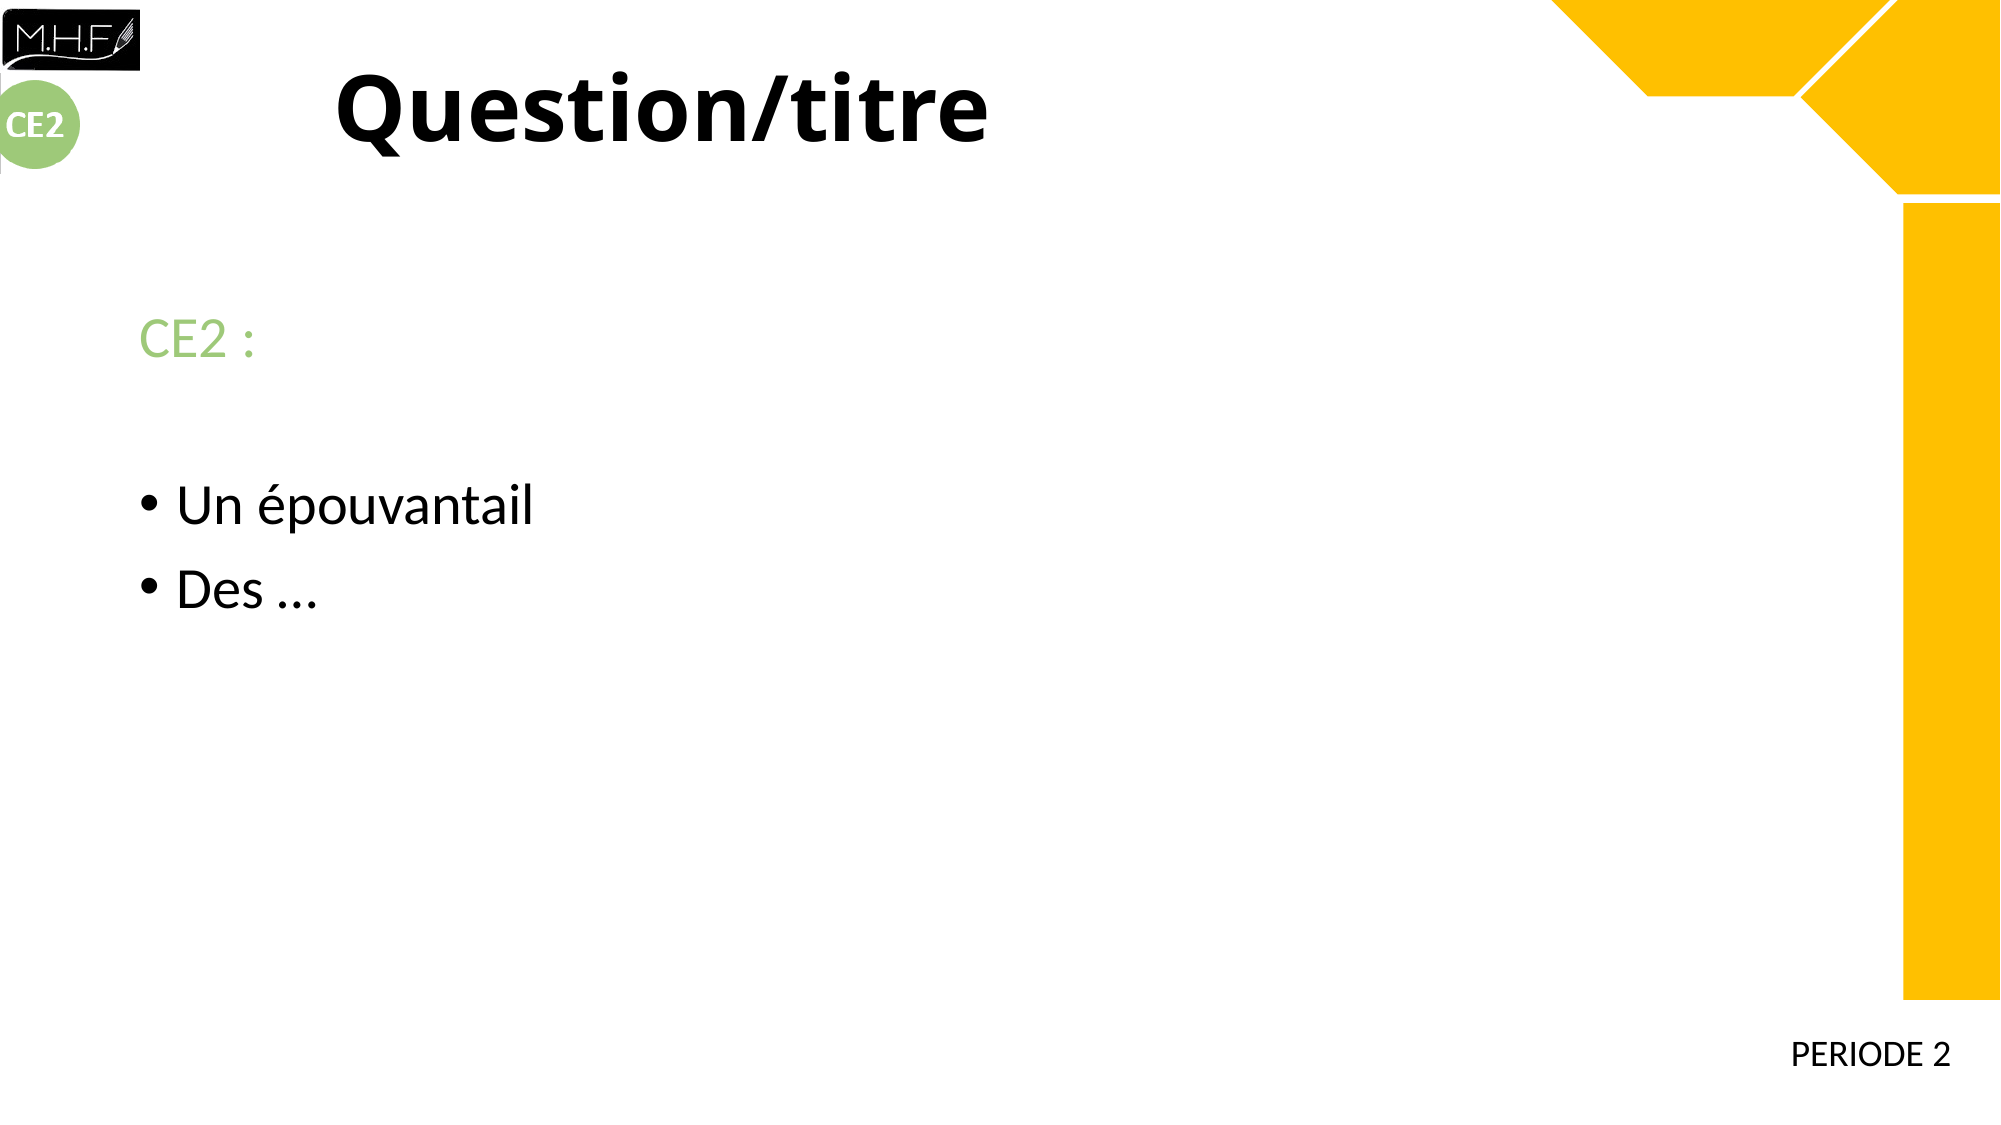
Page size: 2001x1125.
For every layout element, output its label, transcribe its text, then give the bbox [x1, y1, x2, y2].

text_box [1799, 0, 2000, 196]
text_box CE2 : Un épouvantail Des … [124, 299, 946, 1014]
text_box [1902, 202, 2000, 1001]
text_box [1549, 0, 1892, 98]
picture [0, 7, 140, 174]
title Question/titre [318, 3, 1865, 221]
text_box PERIODE 2 [1362, 1021, 1967, 1125]
